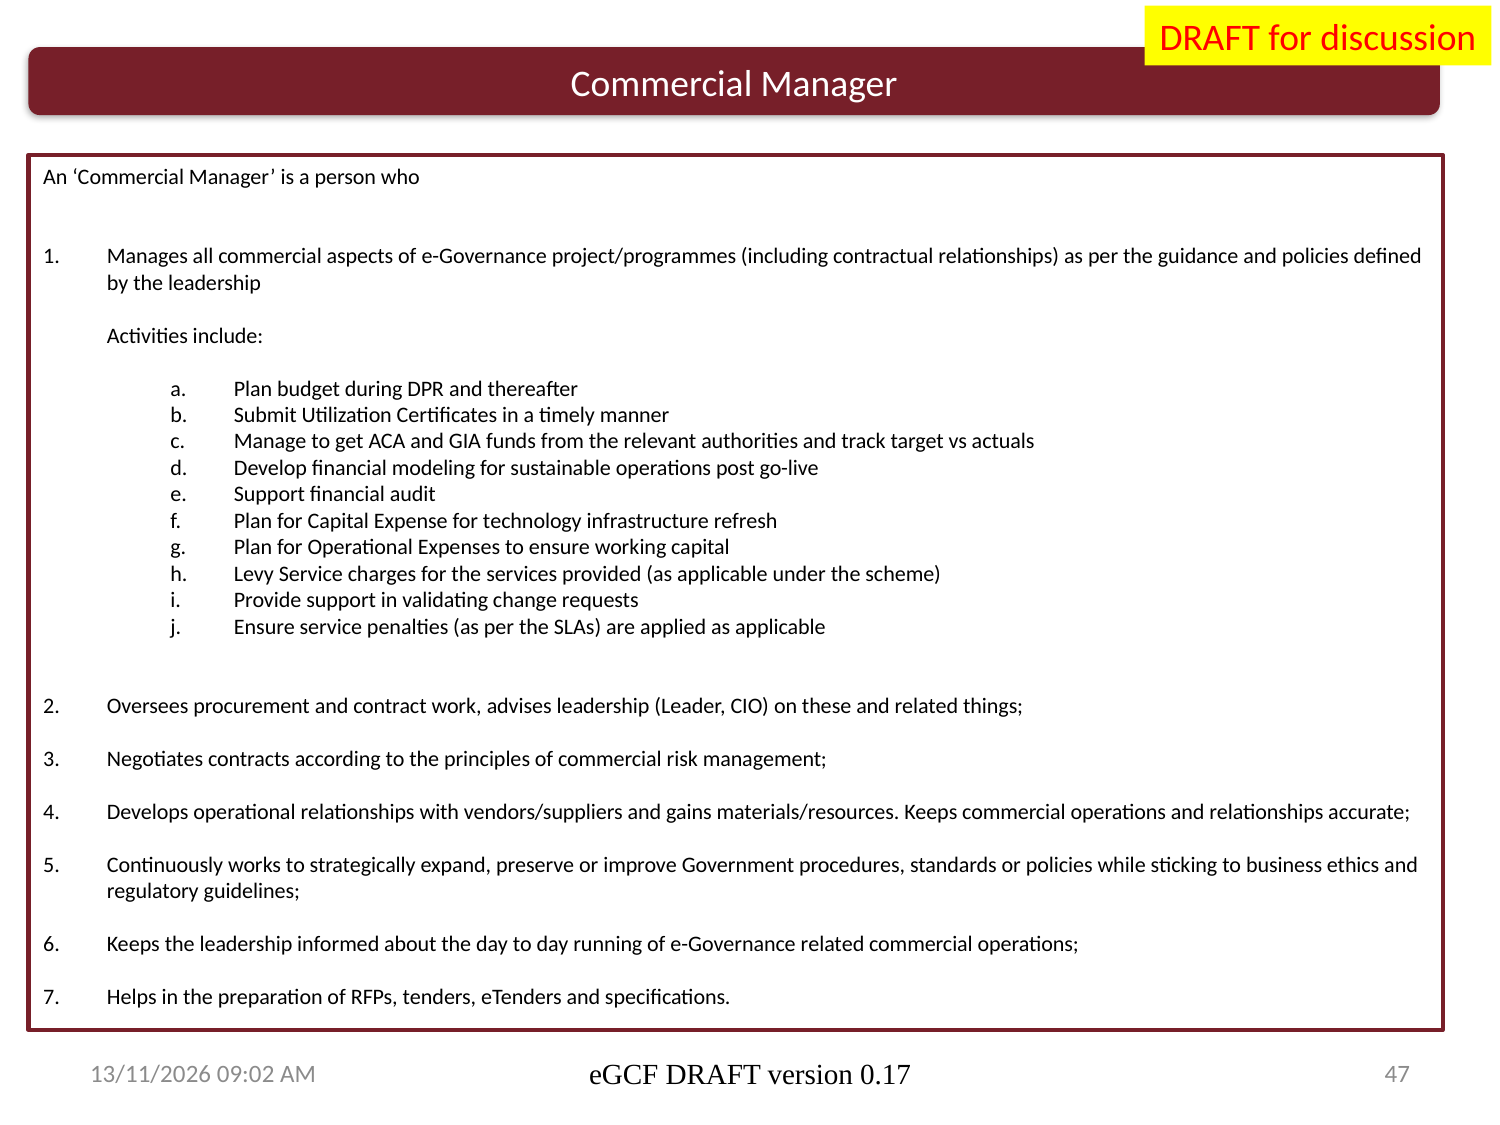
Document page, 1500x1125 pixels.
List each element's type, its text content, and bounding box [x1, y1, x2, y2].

text_box Commercial Manager [27, 46, 1441, 116]
text_box An ‘Commercial Manager’ is a person who Manages all commercial aspects of e-Governance project/programmes (including contractual relationships) as per the guidance and policies defined by the leadership Activities include: Plan budget during DPR and thereafter Submit Utilization Certificates in a timely manner Manage to get ACA and GIA funds from the relevant authorities and track target vs actuals Develop financial modeling for sustainable operations post go-live Support financial audit Plan for Capital Expense for technology infrastructure refresh Plan for Operational Expenses to ensure working capital Levy Service charges for the services provided (as applicable under the scheme) Provide support in validating change requests Ensure service penalties (as per the SLAs) are applied as applicable Oversees procurement and contract work, advises leadership (Leader, CIO) on these and related things; Negotiates contracts according to the principles of commercial risk management; Develops operational relationships with vendors/suppliers and gains materials/resources. Keeps commercial operations and relationships accurate; Continuously works to strategically expand, preserve or improve Government procedures, standards or policies while sticking to business ethics and regulatory guidelines; Keeps the leadership informed about the day to day running of e-Governance related commercial operations; Helps in the preparation of RFPs, tenders, eTenders and specifications. [26, 153, 1445, 1032]
text_box DRAFT for discussion [1144, 5, 1492, 66]
footer eGCF DRAFT version 0.17 [512, 1042, 988, 1103]
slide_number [75, 1042, 425, 1103]
slide_number 47 [1074, 1042, 1425, 1103]
